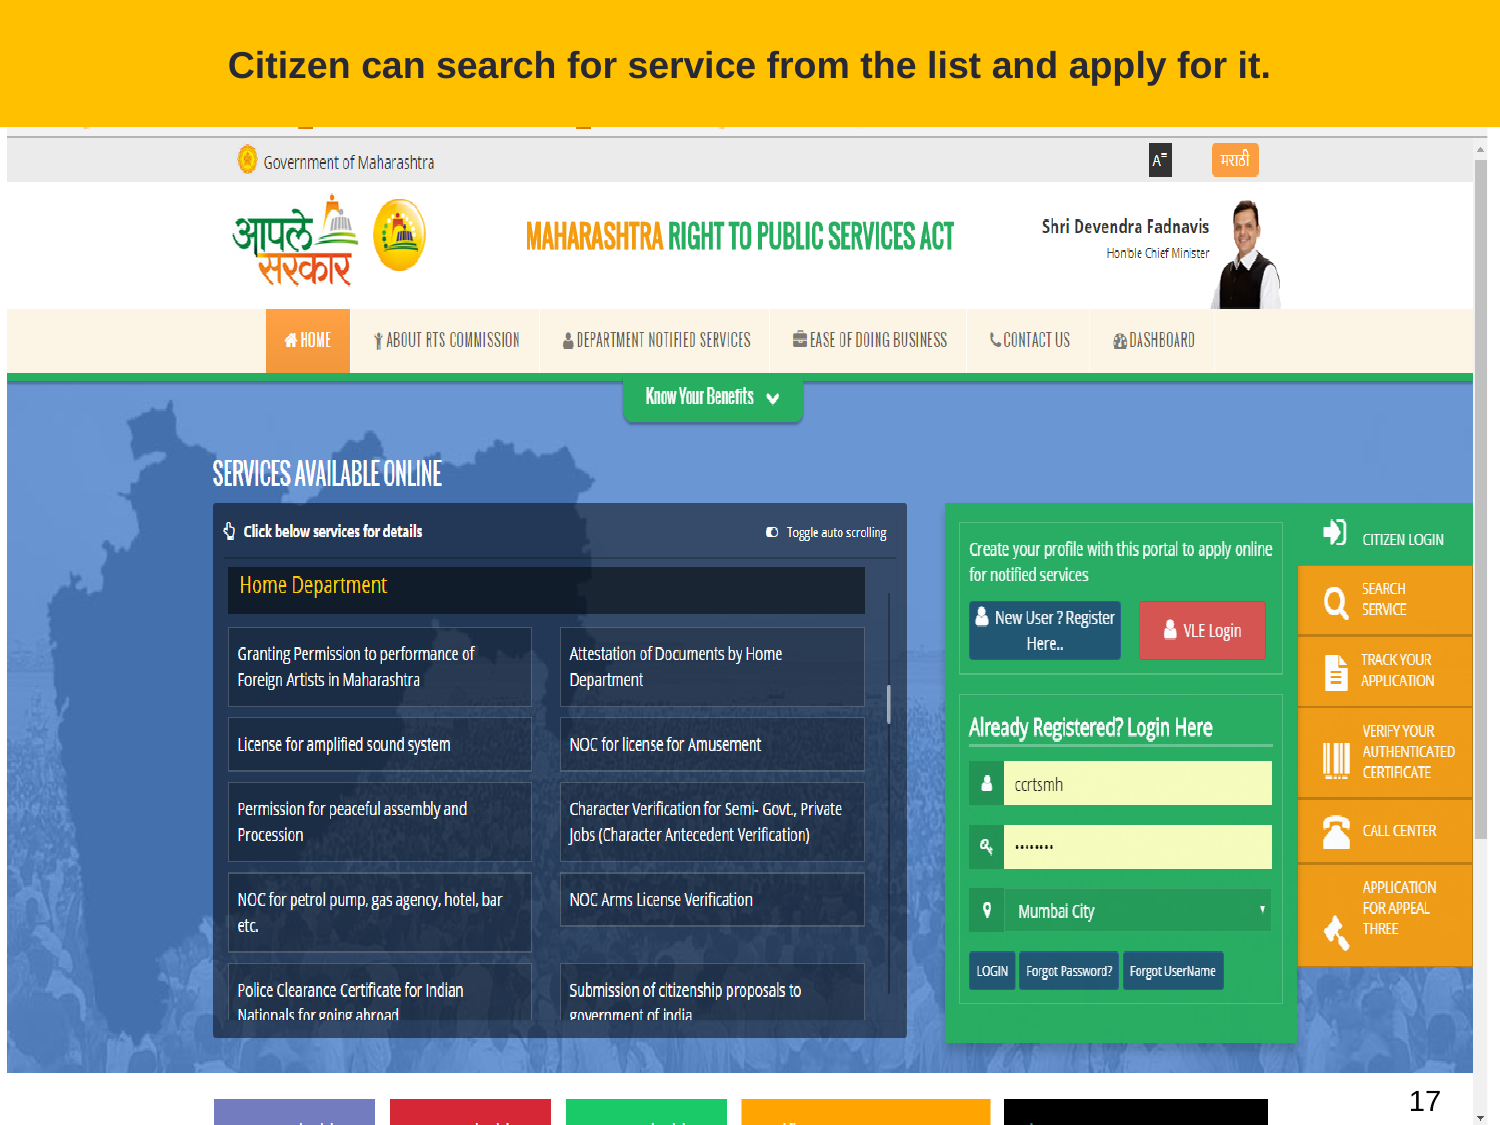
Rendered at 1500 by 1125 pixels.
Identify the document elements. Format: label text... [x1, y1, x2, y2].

picture [6, 126, 1488, 1125]
text_box Citizen can search for service from the list and apply for it. [0, 0, 1500, 129]
